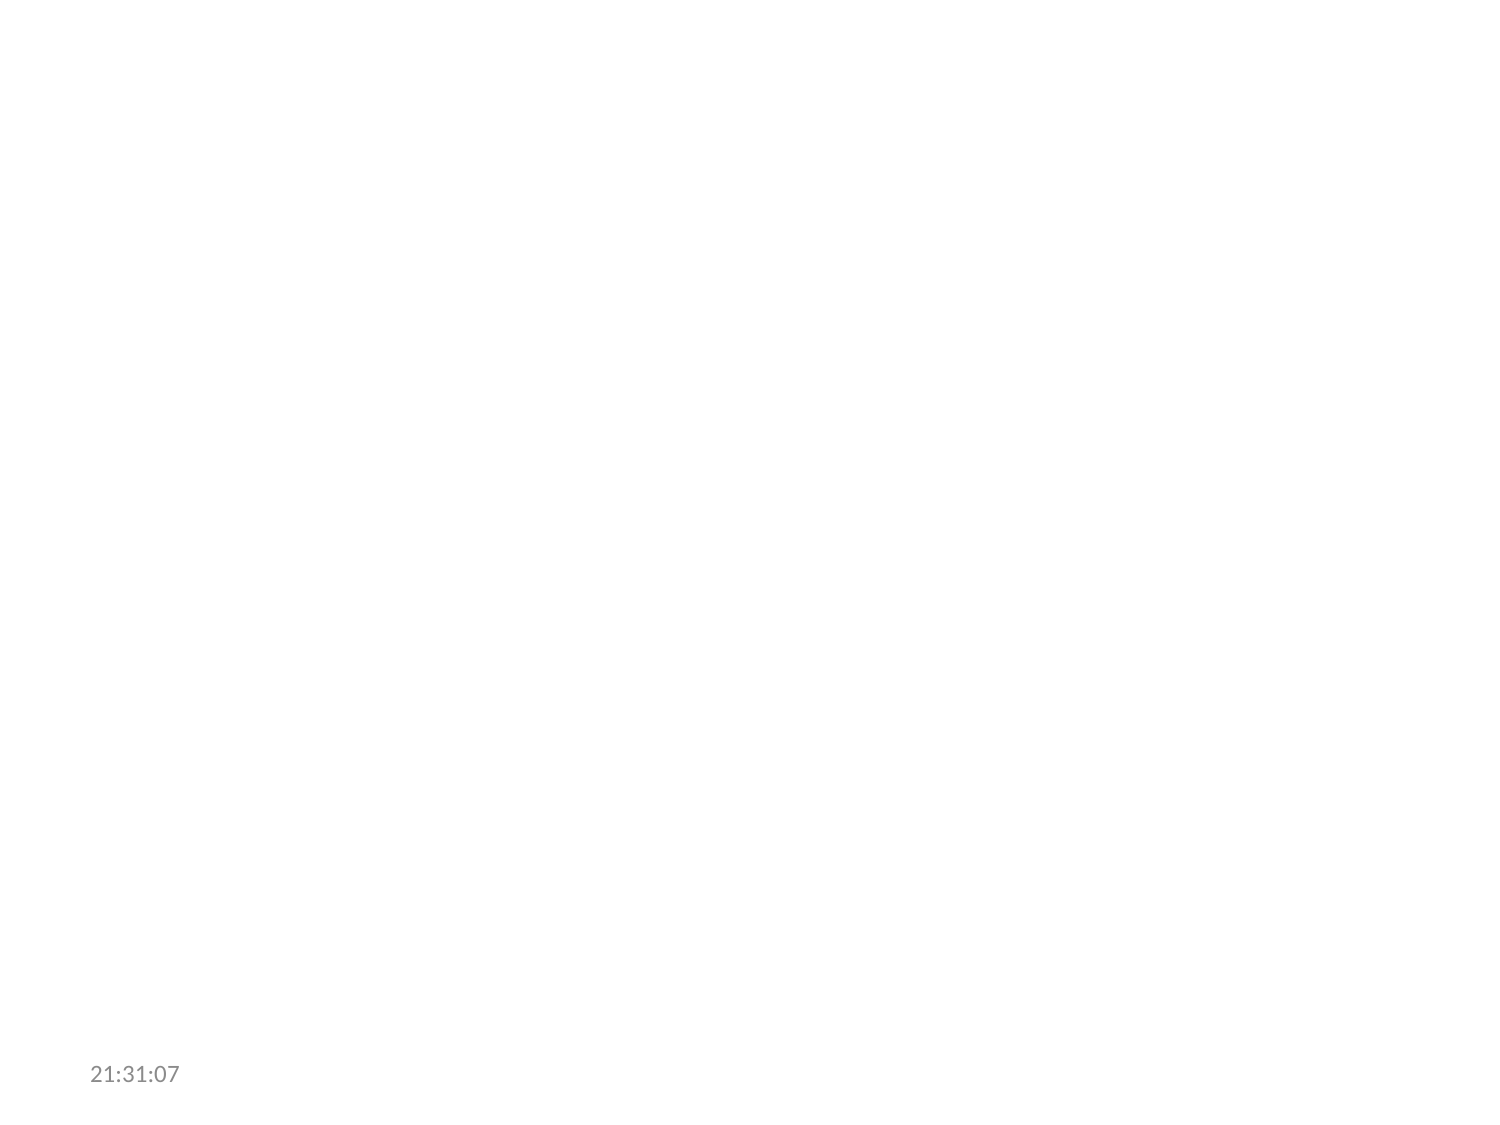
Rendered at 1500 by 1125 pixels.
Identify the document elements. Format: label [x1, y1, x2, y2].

slide_number [75, 1042, 425, 1103]
